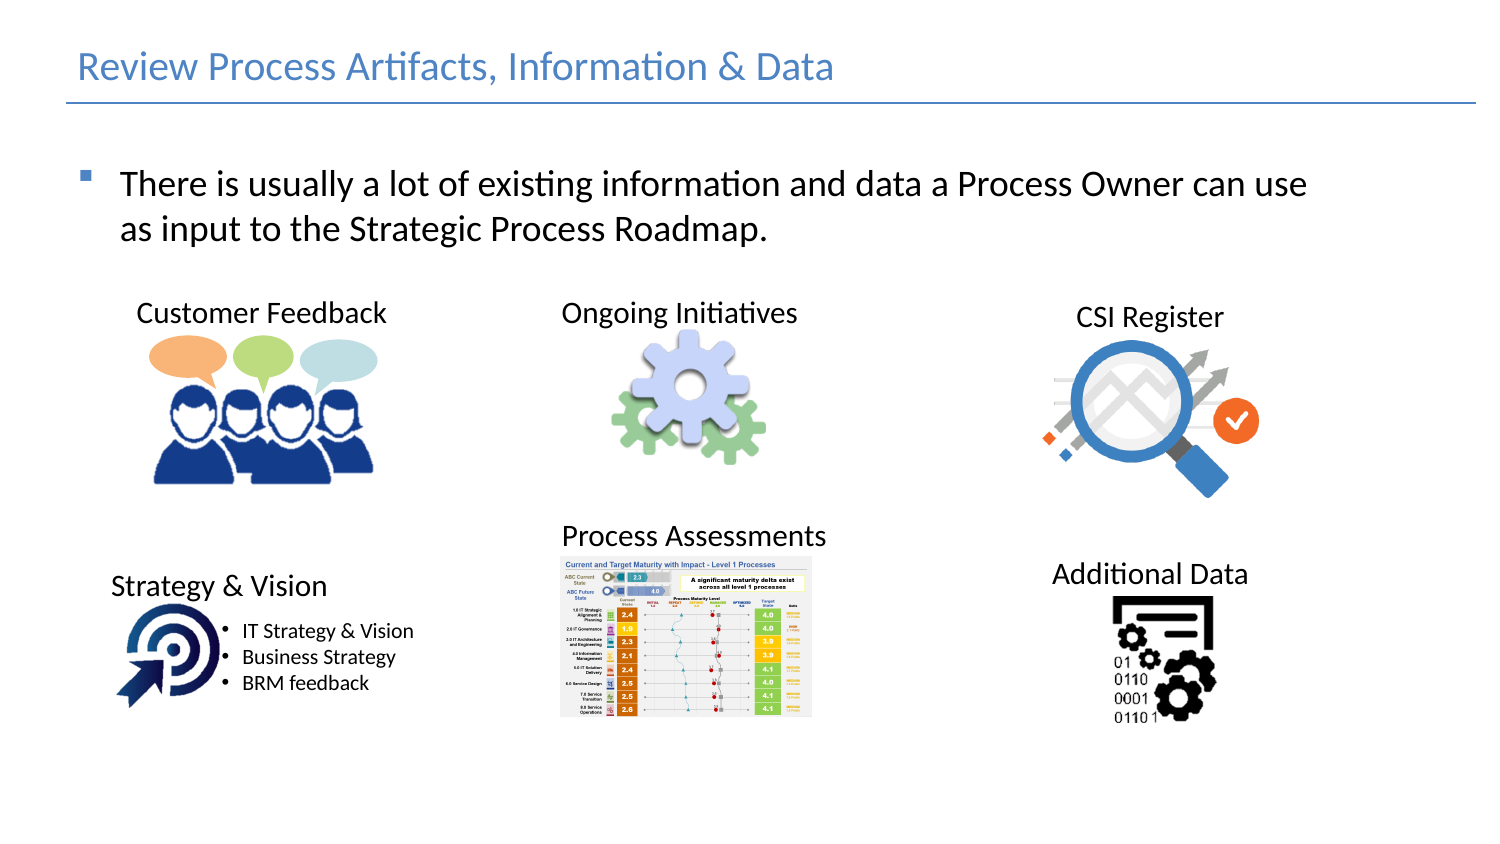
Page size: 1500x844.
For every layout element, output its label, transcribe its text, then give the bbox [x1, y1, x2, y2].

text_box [1051, 553, 1250, 724]
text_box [1042, 296, 1259, 499]
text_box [560, 292, 800, 465]
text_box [109, 565, 417, 708]
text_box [560, 515, 830, 718]
list There is usually a lot of existing information and data a Process Owner can use as input to the Strategic Process Roadmap. [66, 153, 1338, 259]
title Review Process Artifacts, Information & Data [66, 23, 1091, 103]
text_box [135, 292, 389, 488]
